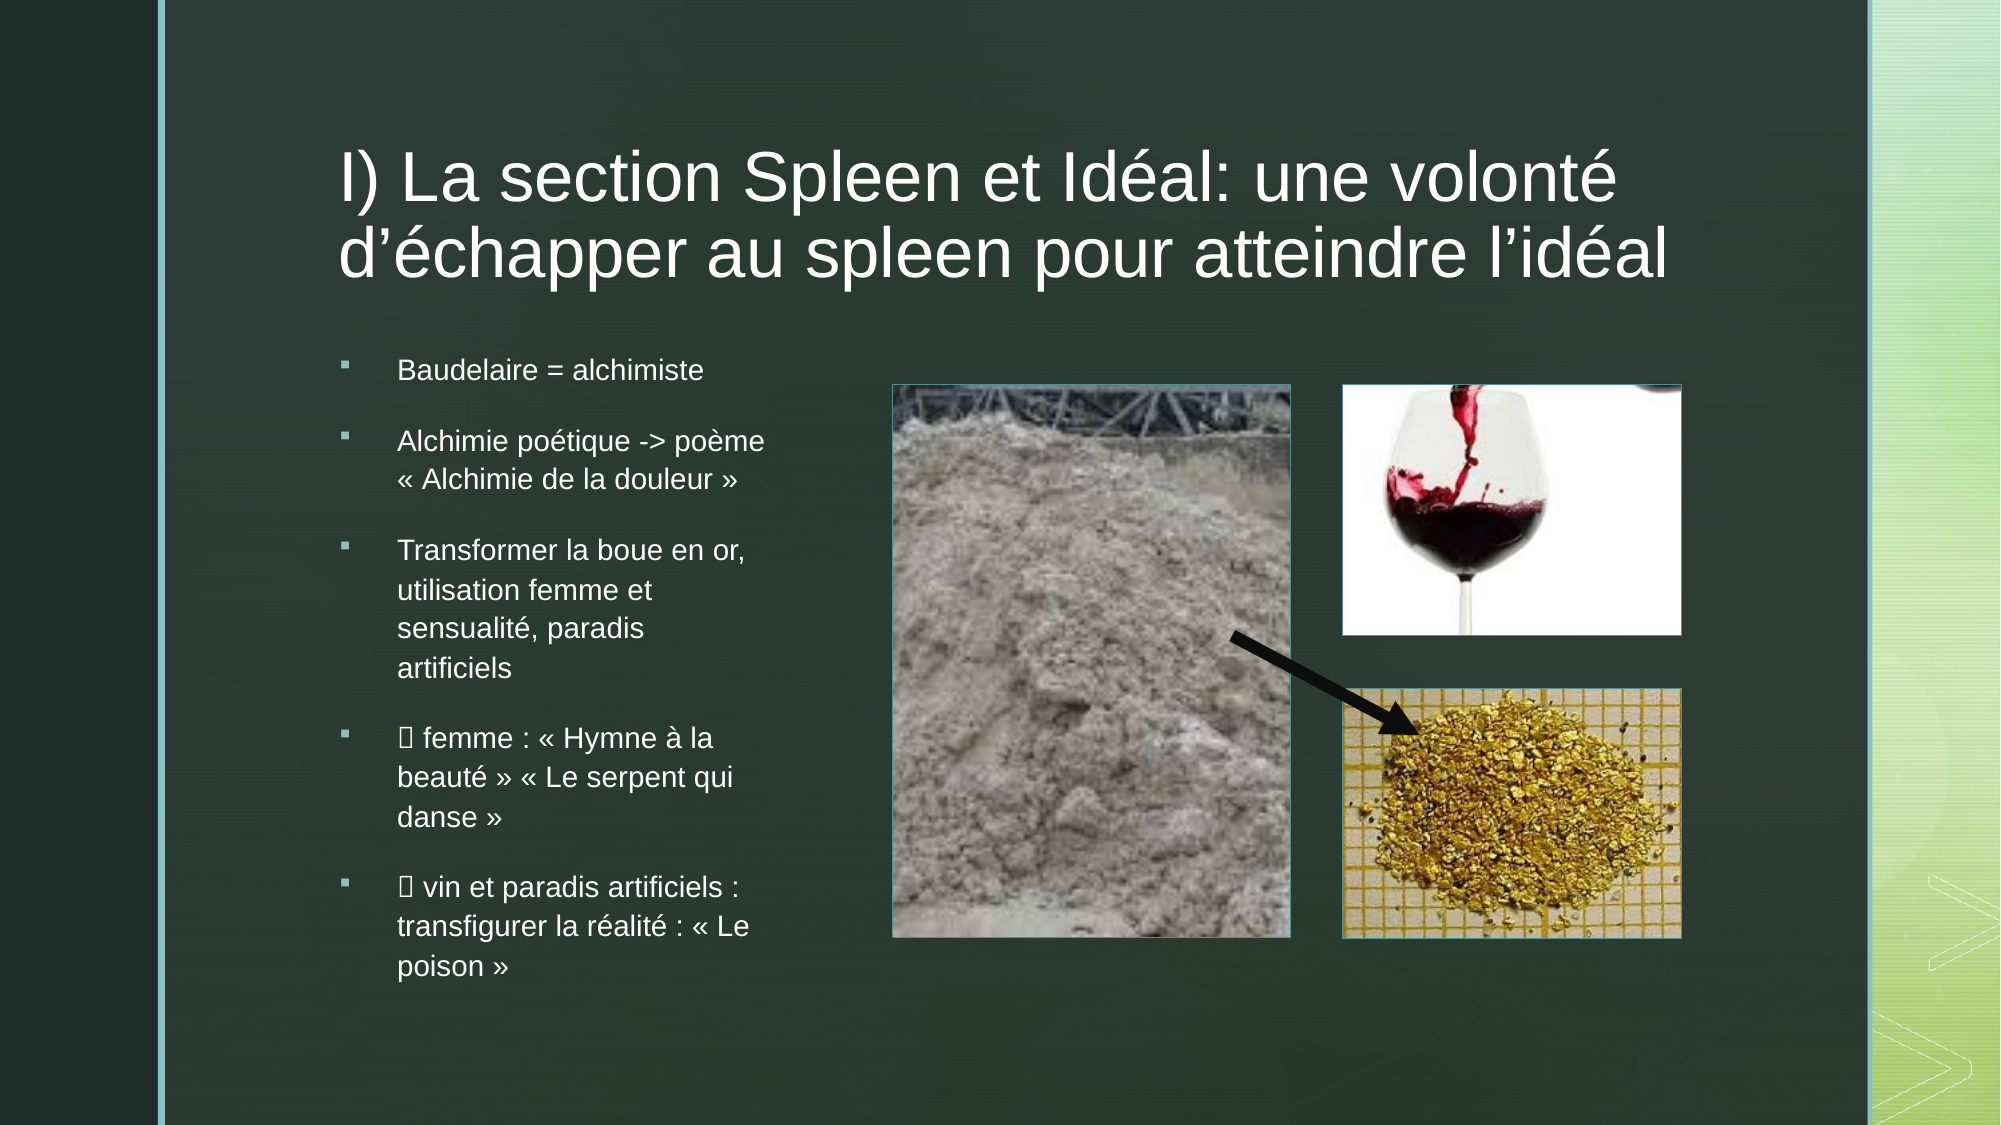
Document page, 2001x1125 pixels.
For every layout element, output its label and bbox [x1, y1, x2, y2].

text_box [1231, 635, 1420, 736]
picture [0, 0, 2001, 1125]
